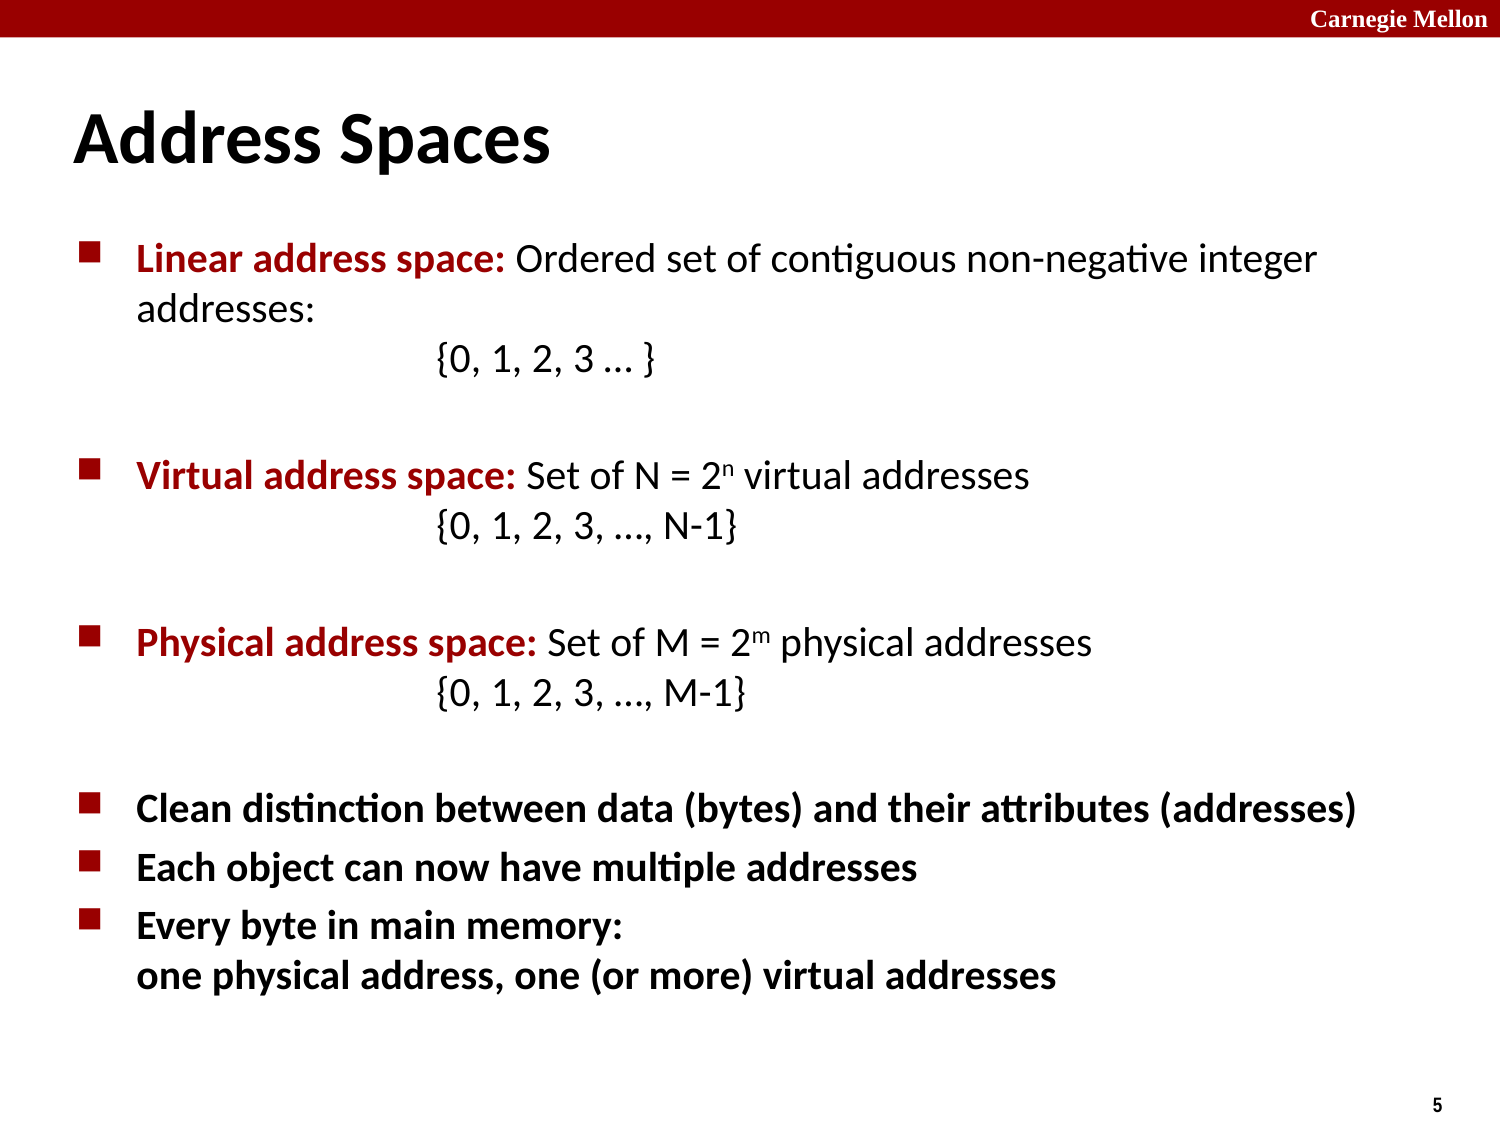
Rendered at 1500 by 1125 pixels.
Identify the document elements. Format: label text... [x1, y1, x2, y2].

title Address Spaces [58, 71, 1305, 197]
list Linear address space: Ordered set of contiguous non-negative integer addresses: {0, 1, 2, 3 … } Virtual address space: Set of N = 2n virtual addresses {0, 1, 2, 3, …, N-1} Physical address space: Set of M = 2m physical addresses {0, 1, 2, 3, …, M-1} Clean distinction between data (bytes) and their attributes (addresses) Each object can now have multiple addresses Every byte in main memory: one physical address, one (or more) virtual addresses [64, 223, 1426, 1040]
